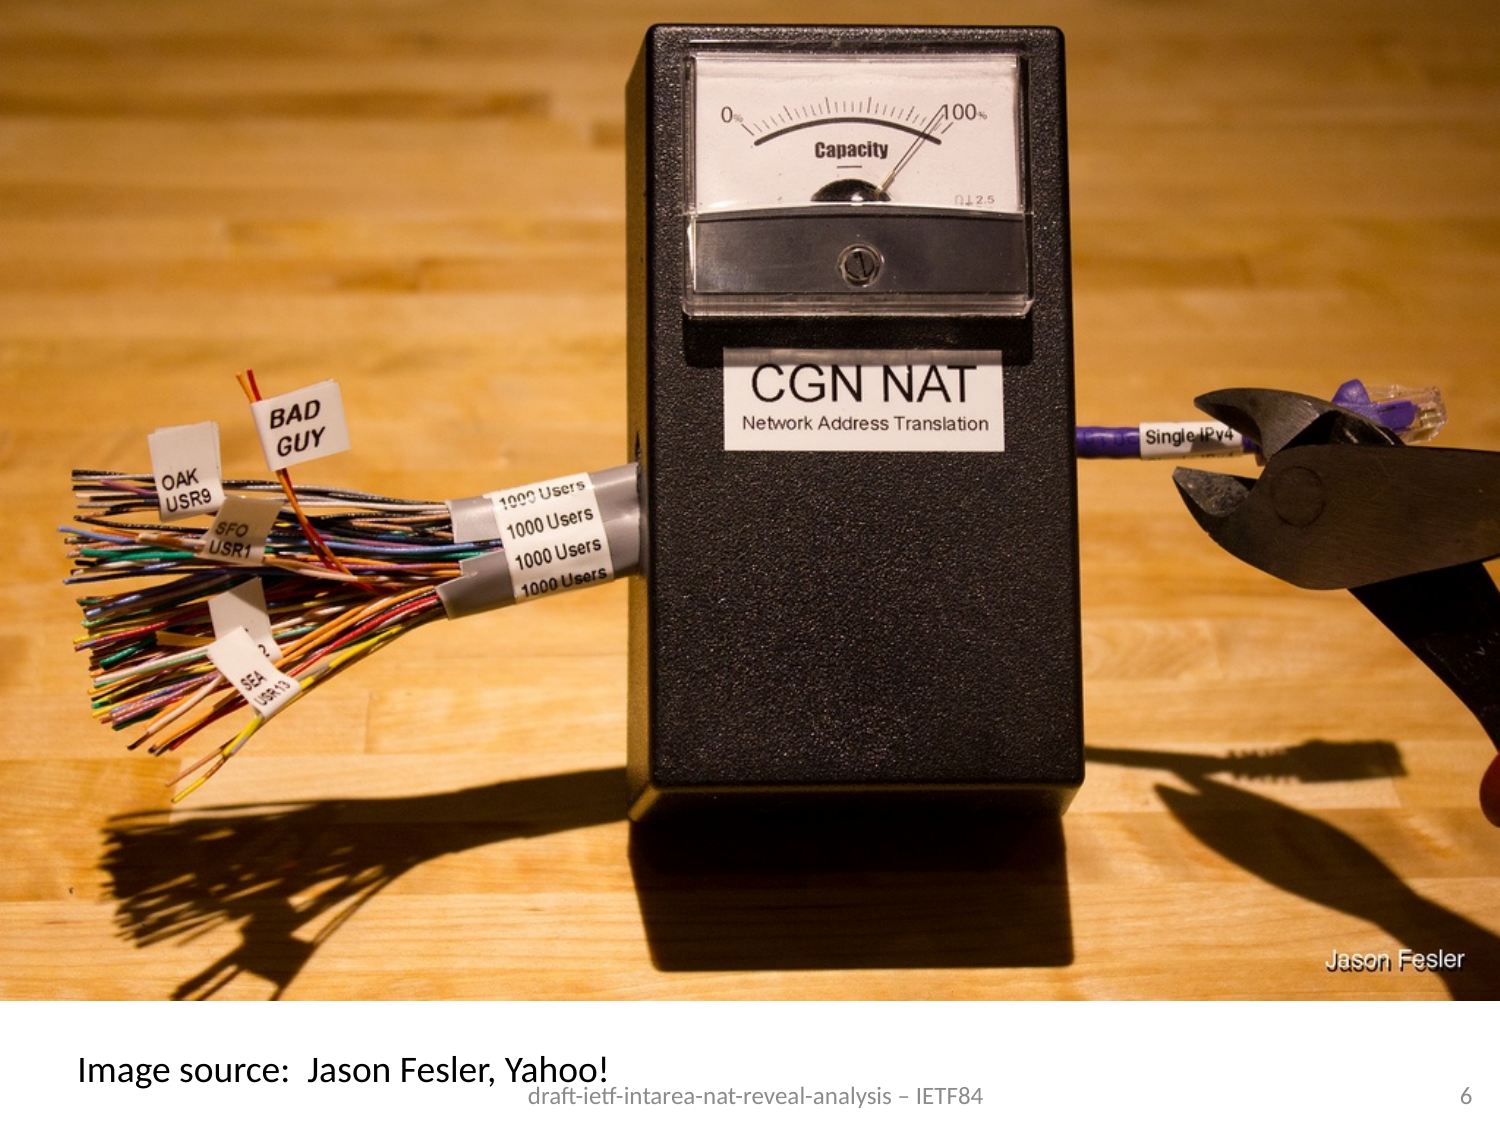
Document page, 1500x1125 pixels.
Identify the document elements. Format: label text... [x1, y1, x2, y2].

picture [0, 0, 1500, 1001]
text_box Image source: Jason Fesler, Yahoo! [68, 1040, 624, 1095]
slide_number 6 [1137, 1065, 1488, 1125]
